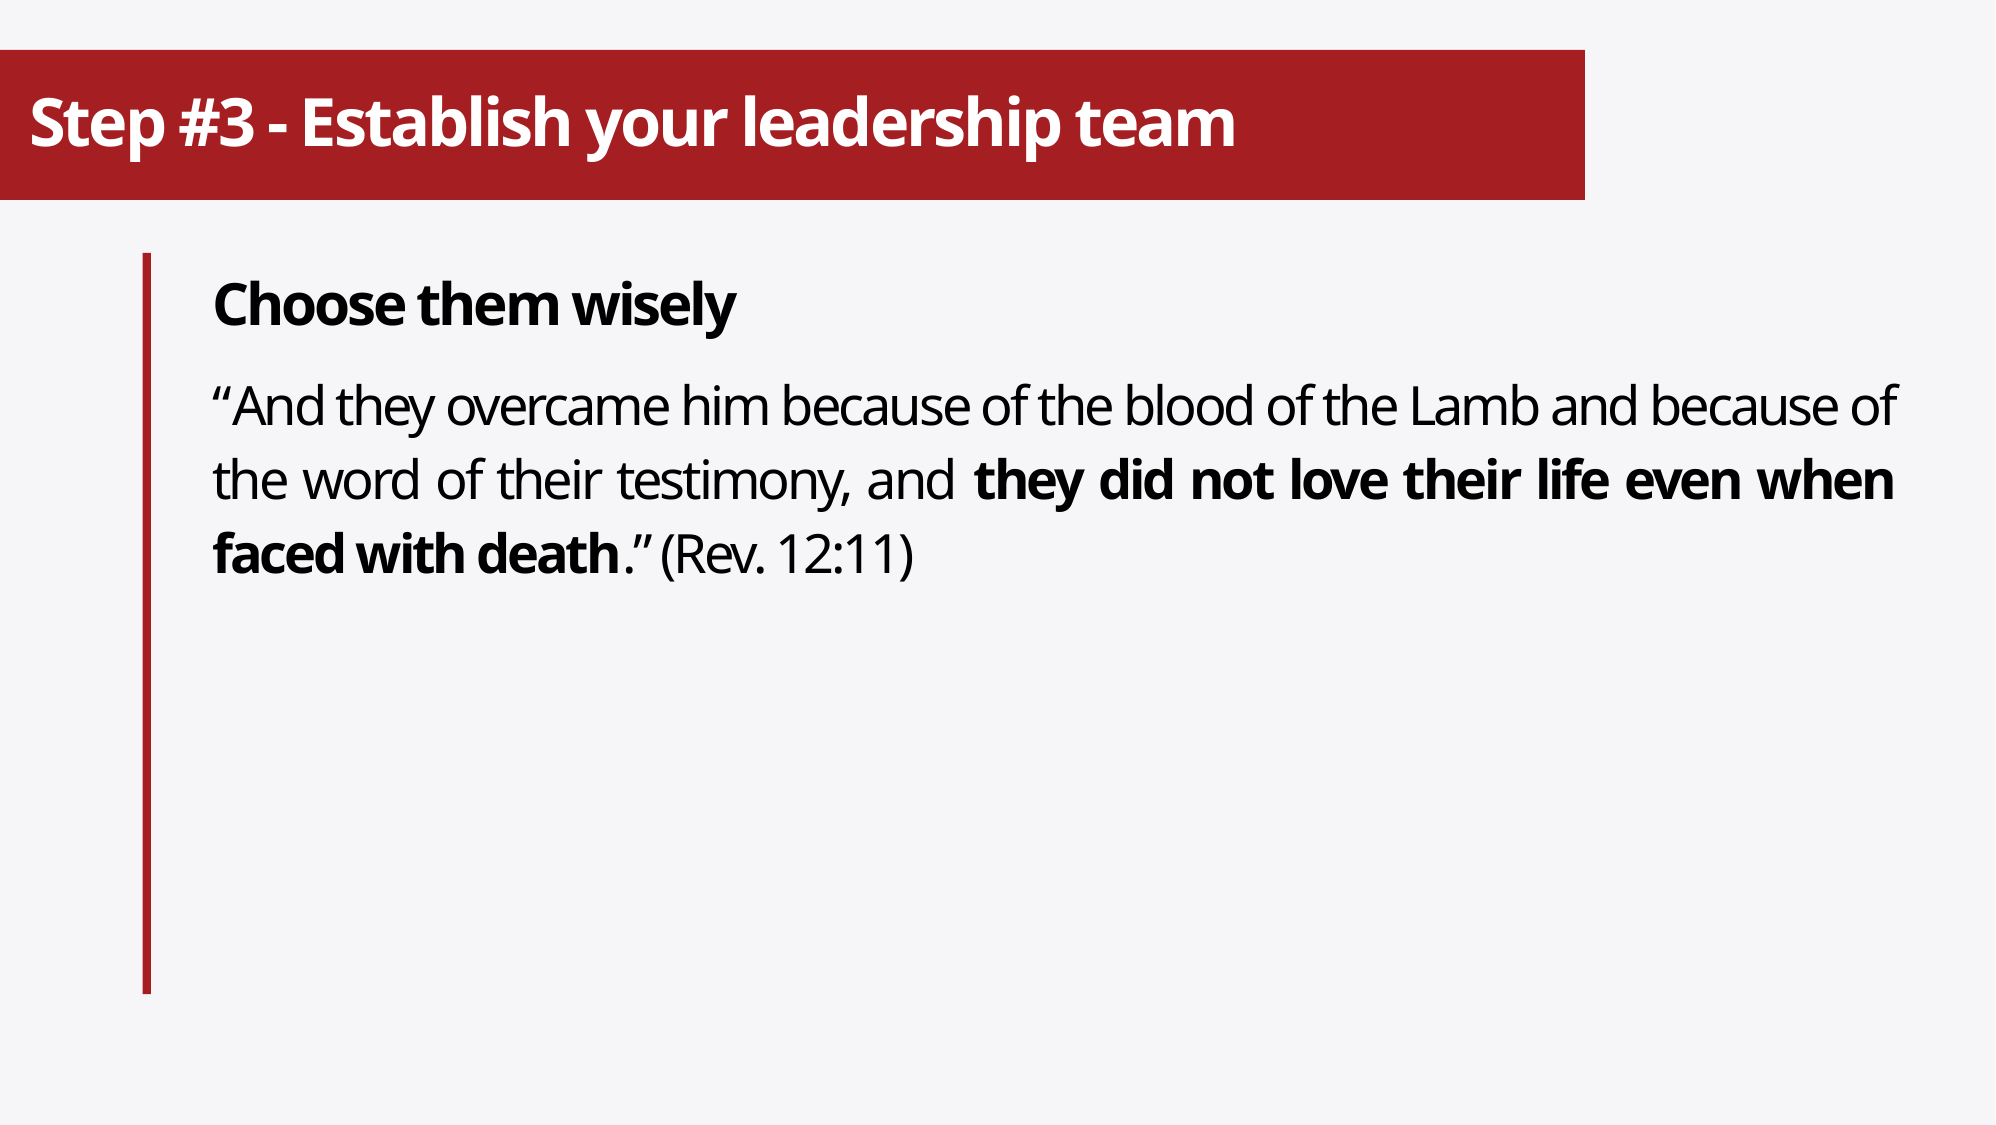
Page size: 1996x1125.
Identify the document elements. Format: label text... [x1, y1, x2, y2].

subtitle Choose them wisely “And they overcame him because of the blood of the Lamb and because of the word of their testimony, and they did not love their life even when faced with death.” (Rev. 12:11) [197, 249, 1910, 1000]
title Step #3 - Establish your leadership team [14, 62, 1810, 188]
